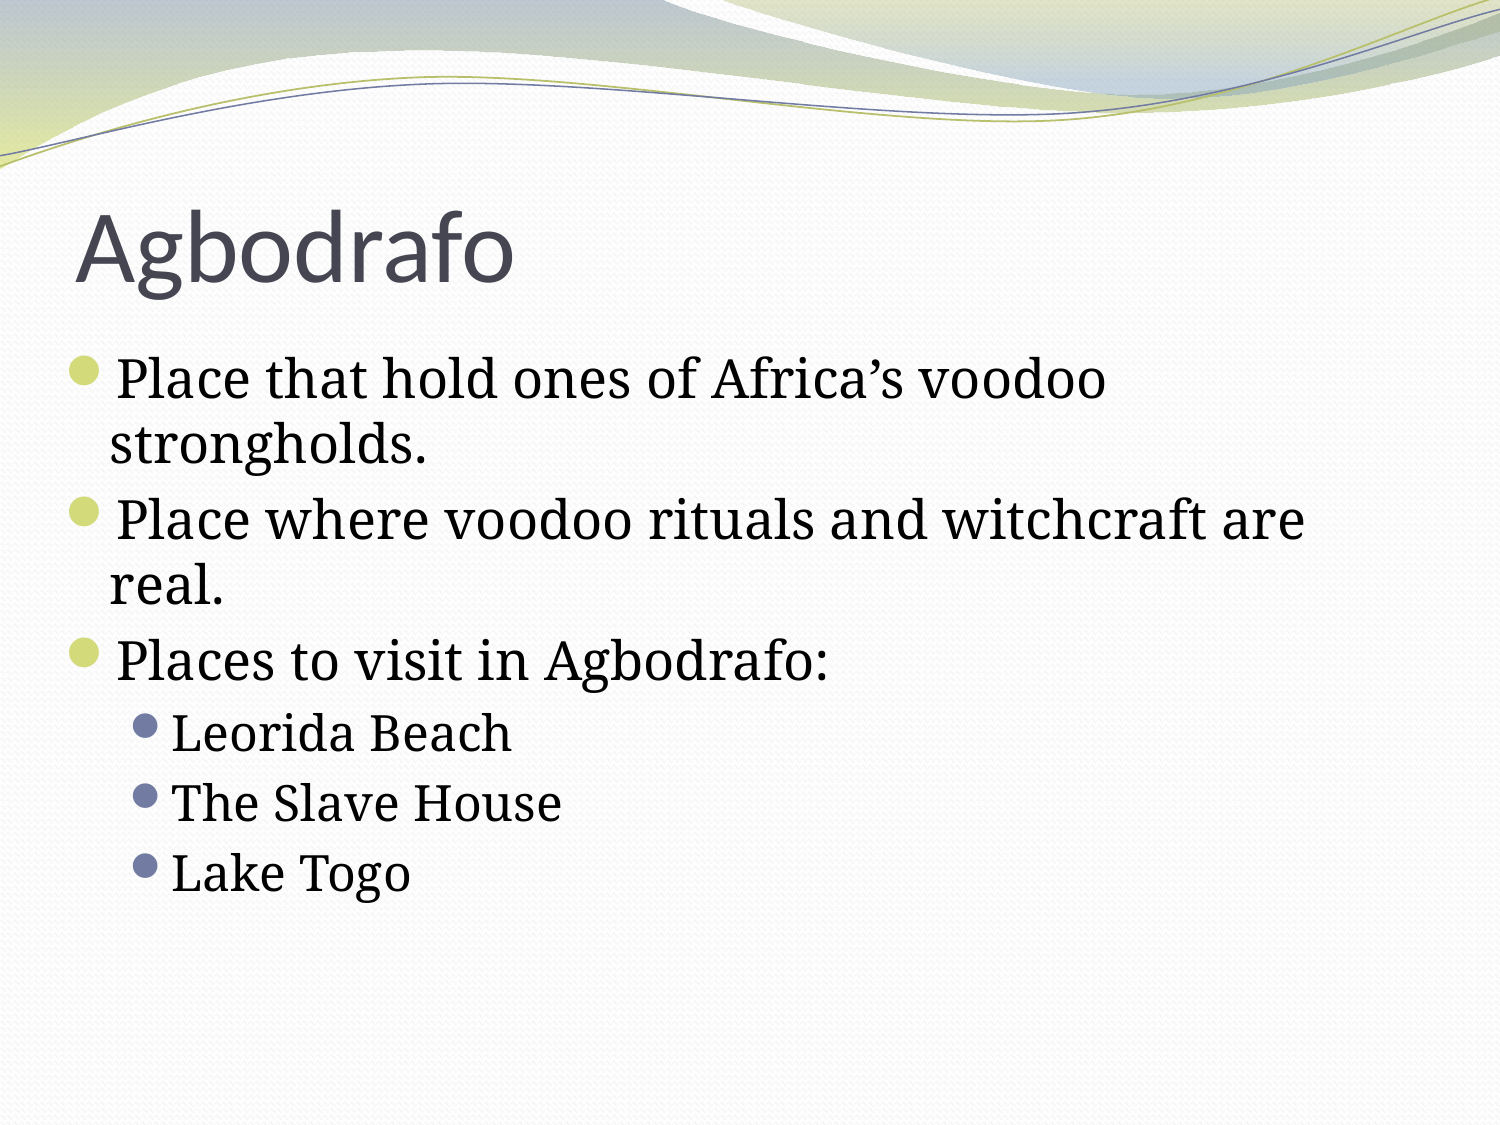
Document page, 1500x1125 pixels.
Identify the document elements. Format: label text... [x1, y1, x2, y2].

title Agbodrafo [75, 115, 1425, 303]
list Place that hold ones of Africa’s voodoo strongholds. Place where voodoo rituals and witchcraft are real. Places to visit in Agbodrafo: Leorida Beach The Slave House Lake Togo [50, 337, 1400, 1080]
